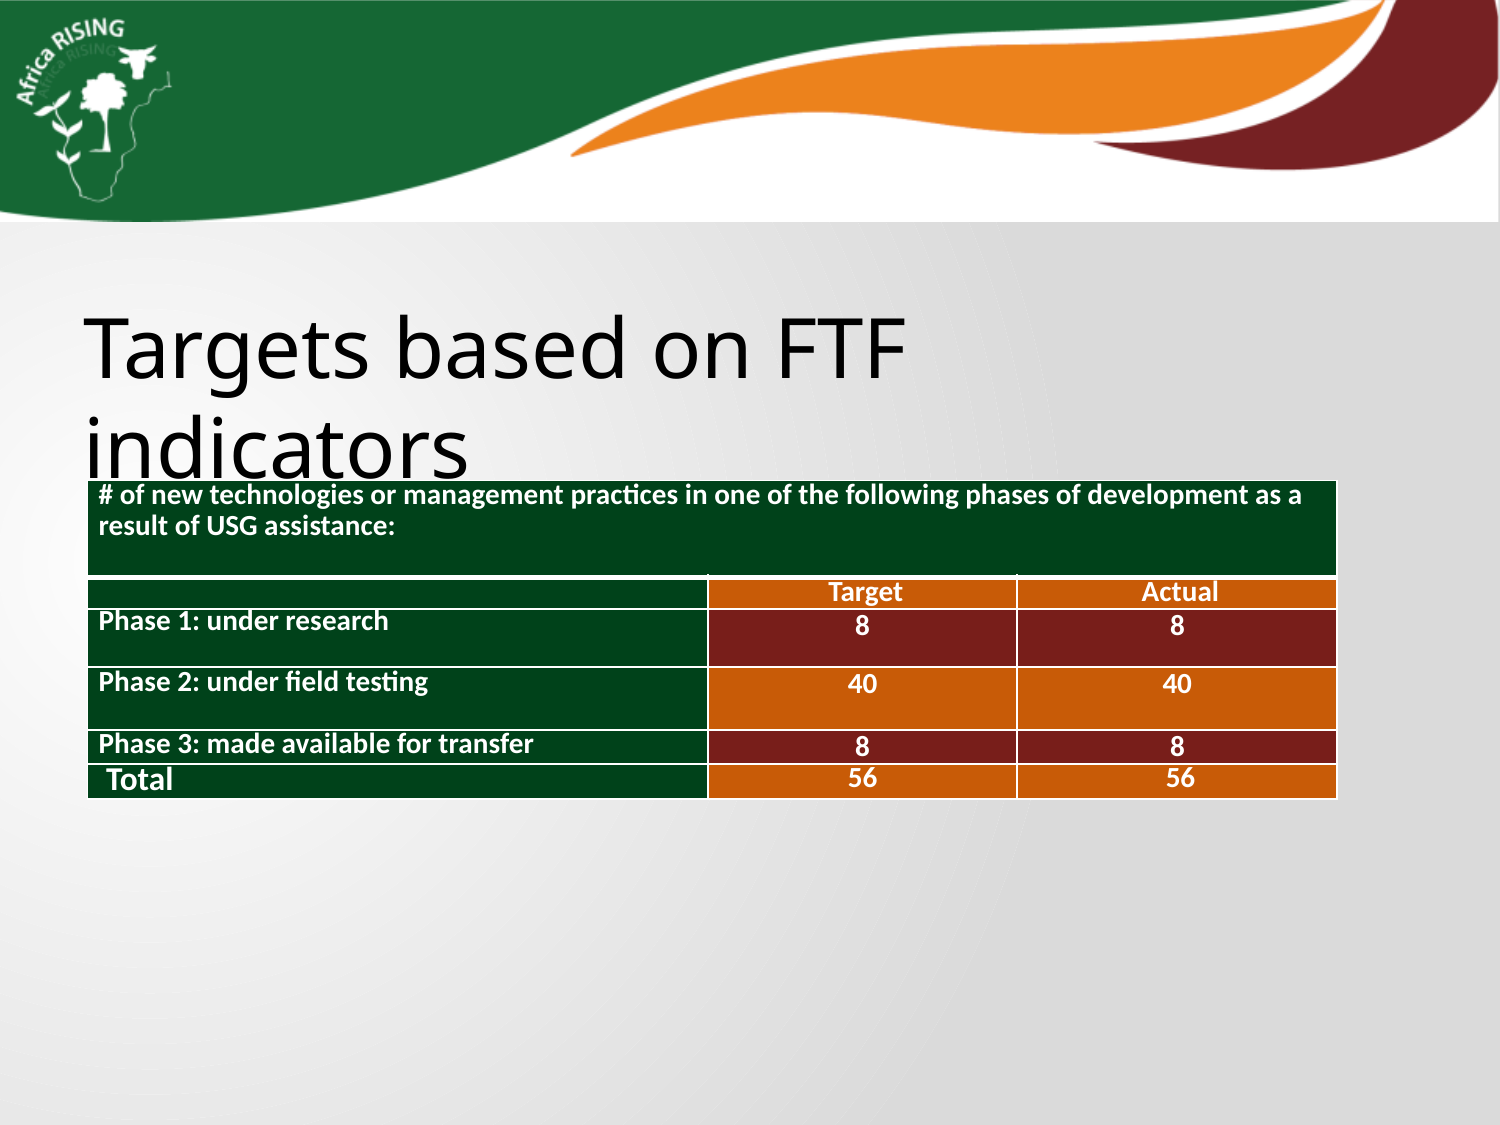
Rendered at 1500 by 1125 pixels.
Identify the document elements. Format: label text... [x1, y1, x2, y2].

table_cell Phase 3: made available for transfer [88, 731, 707, 763]
table_cell 8 [709, 610, 1016, 666]
table_header # of new technologies or management practices in one of the following phases of development as a result of USG assistance: [88, 481, 1336, 575]
table_cell Target [709, 580, 1016, 608]
list Targets based on FTF indicators [50, 287, 1325, 425]
table_cell 8 [1018, 731, 1336, 763]
table_cell Actual [1018, 580, 1336, 608]
table_cell 56 [709, 765, 1016, 798]
table_cell 40 [1018, 668, 1336, 729]
table_cell 8 [709, 731, 1016, 763]
table_cell 8 [1018, 610, 1336, 666]
table_cell [88, 580, 707, 608]
table_cell 56 [1018, 765, 1336, 798]
table_cell 40 [709, 668, 1016, 729]
table_cell Phase 2: under field testing [88, 668, 707, 729]
picture [0, 0, 1499, 222]
table_cell Phase 1: under research [88, 610, 707, 666]
table_cell Total [88, 765, 707, 798]
